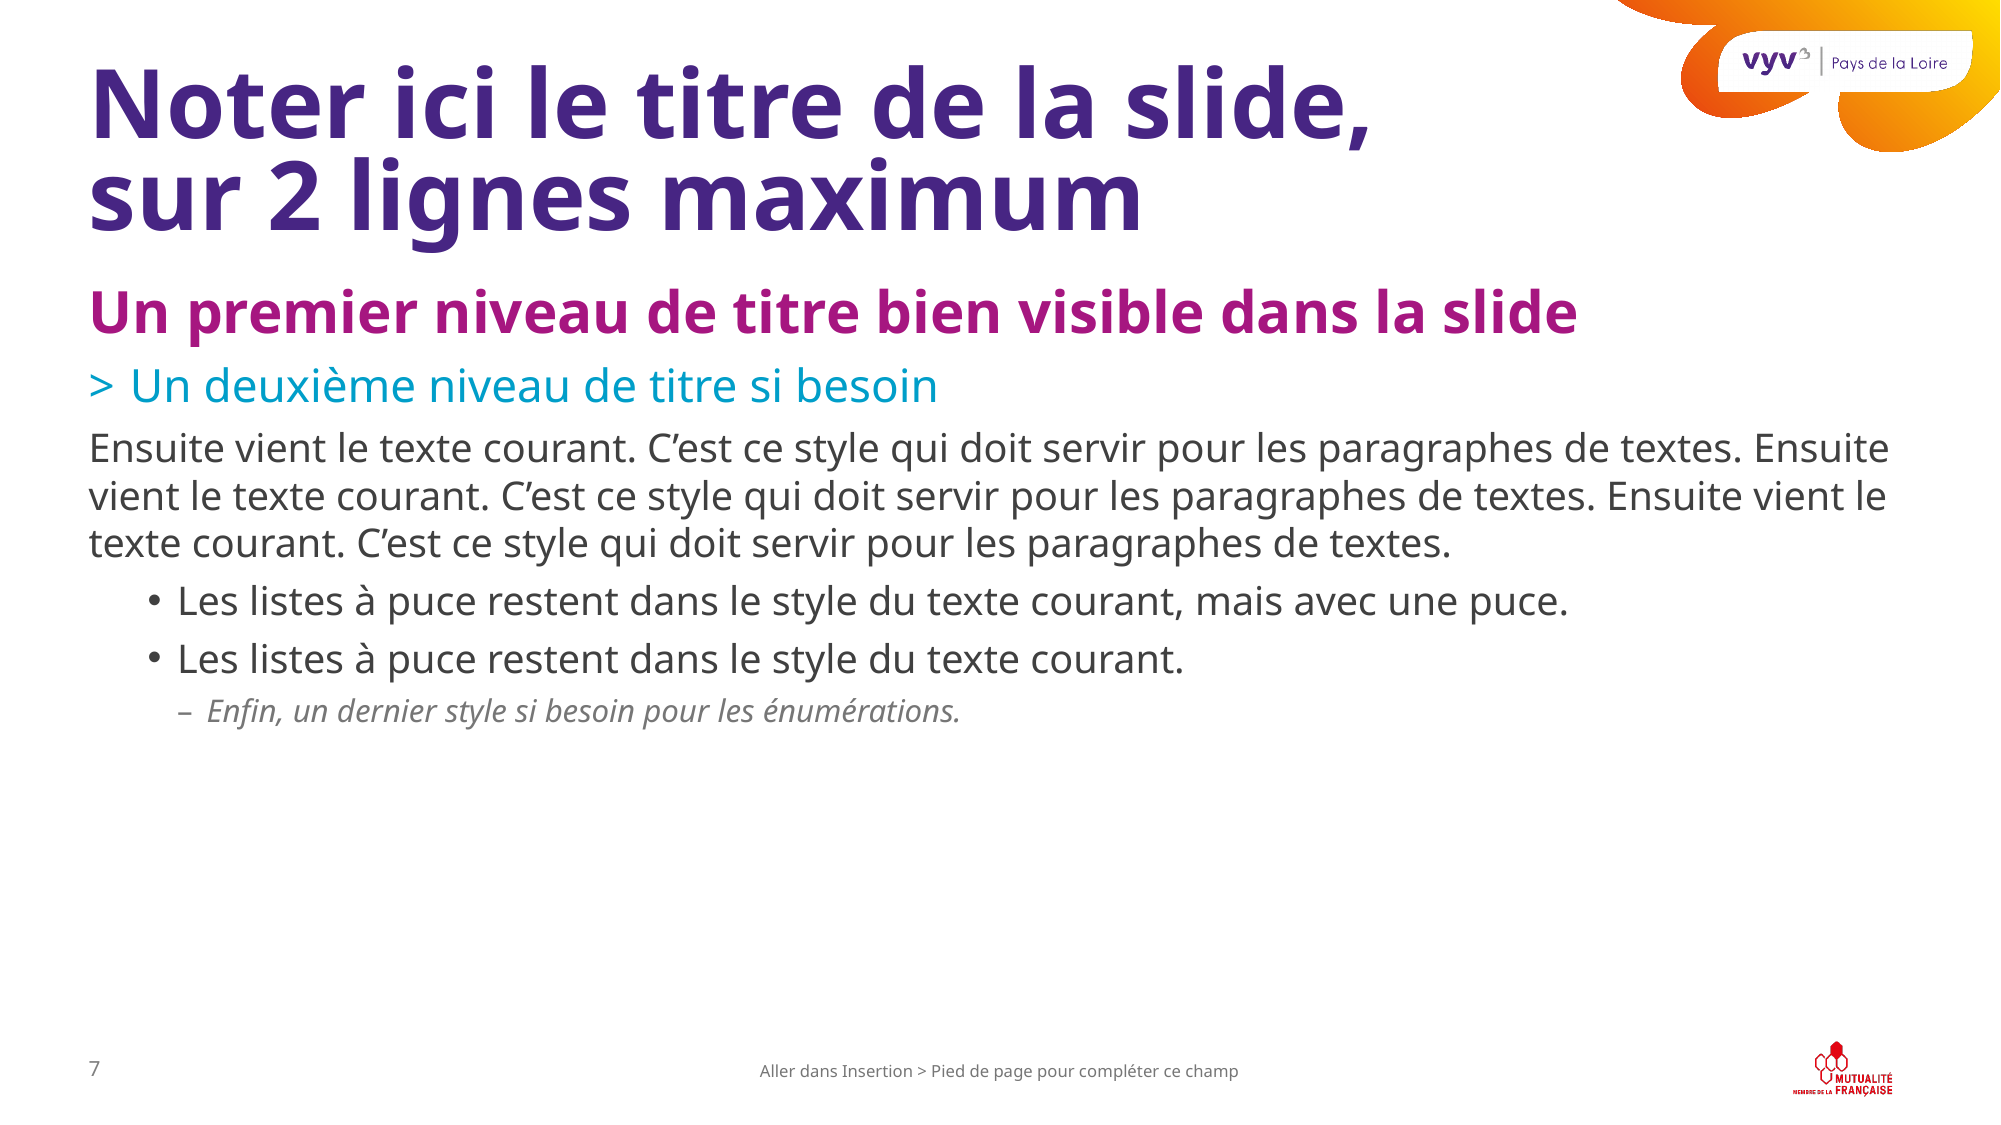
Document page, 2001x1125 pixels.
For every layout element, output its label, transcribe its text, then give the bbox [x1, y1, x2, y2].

picture [1773, 1022, 1912, 1114]
list Un premier niveau de titre bien visible dans la slide Un deuxième niveau de titre si besoin Ensuite vient le texte courant. C’est ce style qui doit servir pour les paragraphes de textes. Ensuite vient le texte courant. C’est ce style qui doit servir pour les paragraphes de textes. Ensuite vient le texte courant. C’est ce style qui doit servir pour les paragraphes de textes. Les listes à puce restent dans le style du texte courant, mais avec une puce. Les listes à puce restent dans le style du texte courant. Enfin, un dernier style si besoin pour les énumérations. [88, 283, 1912, 1022]
title Noter ici le titre de la slide, sur 2 lignes maximum [88, 59, 1912, 254]
picture [1713, 24, 1977, 98]
slide_number 7 [88, 1063, 207, 1085]
footer Aller dans Insertion > Pied de page pour compléter ce champ [207, 1063, 1794, 1085]
